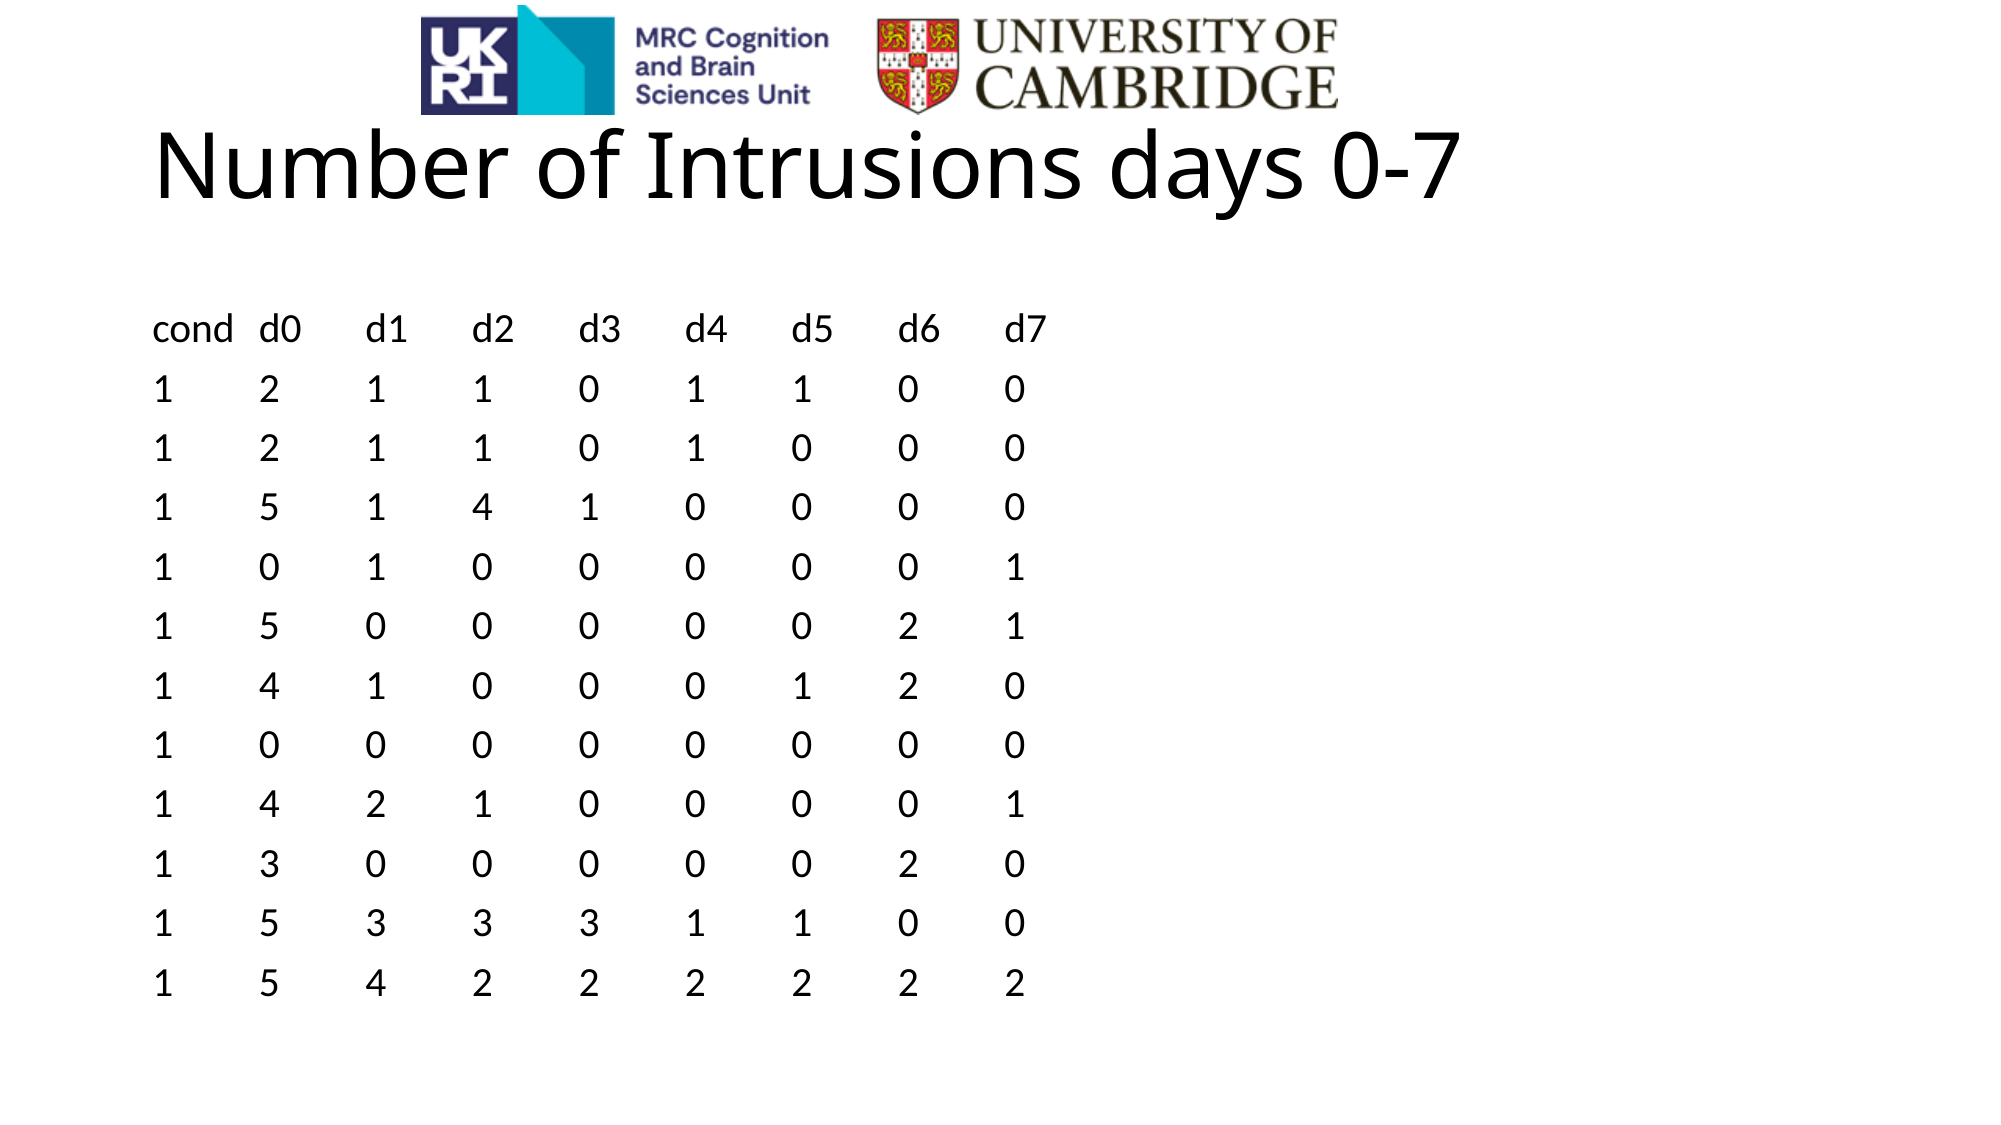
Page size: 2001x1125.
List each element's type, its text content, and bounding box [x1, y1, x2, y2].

title Number of Intrusions days 0-7 [137, 59, 1863, 278]
list cond d0 d1 d2 d3 d4 d5 d6 d7 1 2 1 1 0 1 1 0 0 1 2 1 1 0 1 0 0 0 1 5 1 4 1 0 0 0 0 1 0 1 0 0 0 0 0 1 1 5 0 0 0 0 0 2 1 1 4 1 0 0 0 1 2 0 1 0 0 0 0 0 0 0 0 1 4 2 1 0 0 0 0 1 1 3 0 0 0 0 0 2 0 1 5 3 3 3 1 1 0 0 1 5 4 2 2 2 2 2 2 [137, 299, 1863, 1014]
picture [421, 5, 1338, 59]
